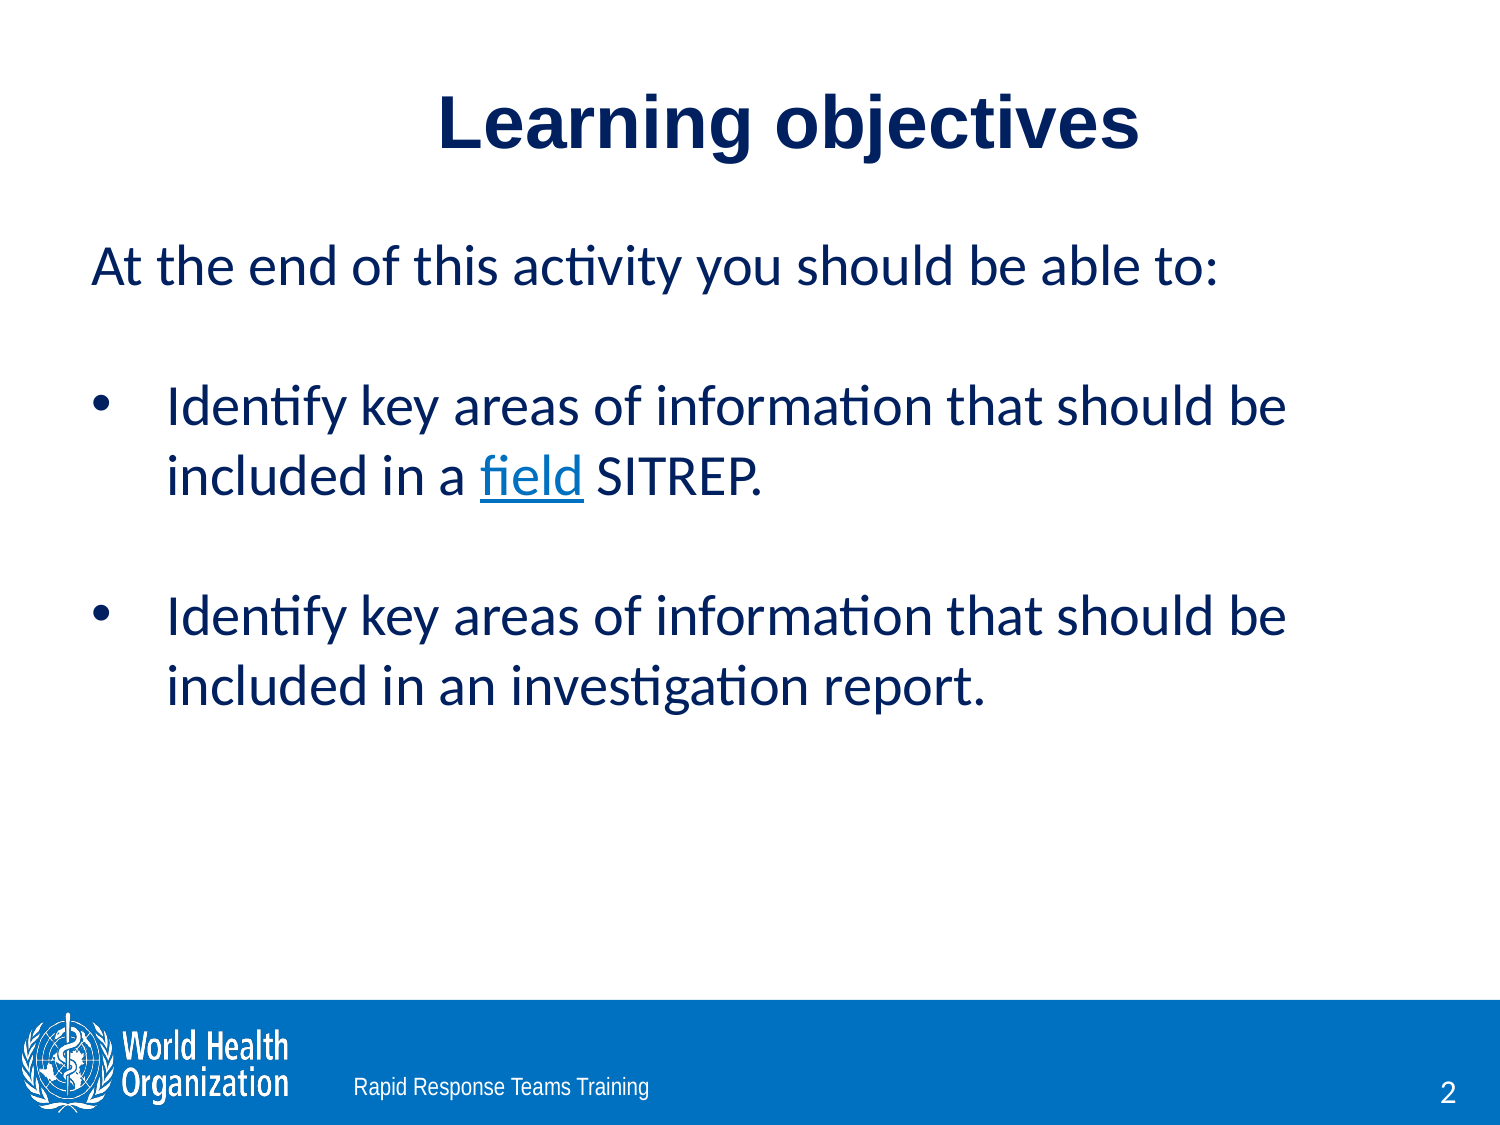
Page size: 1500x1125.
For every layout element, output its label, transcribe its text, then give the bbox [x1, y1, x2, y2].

text_box At the end of this activity you should be able to: Identify key areas of information that should be included in a field SITREP. Identify key areas of information that should be included in an investigation report. [76, 219, 1424, 725]
picture [21, 1012, 288, 1113]
text_box Learning objectives [423, 66, 1157, 172]
